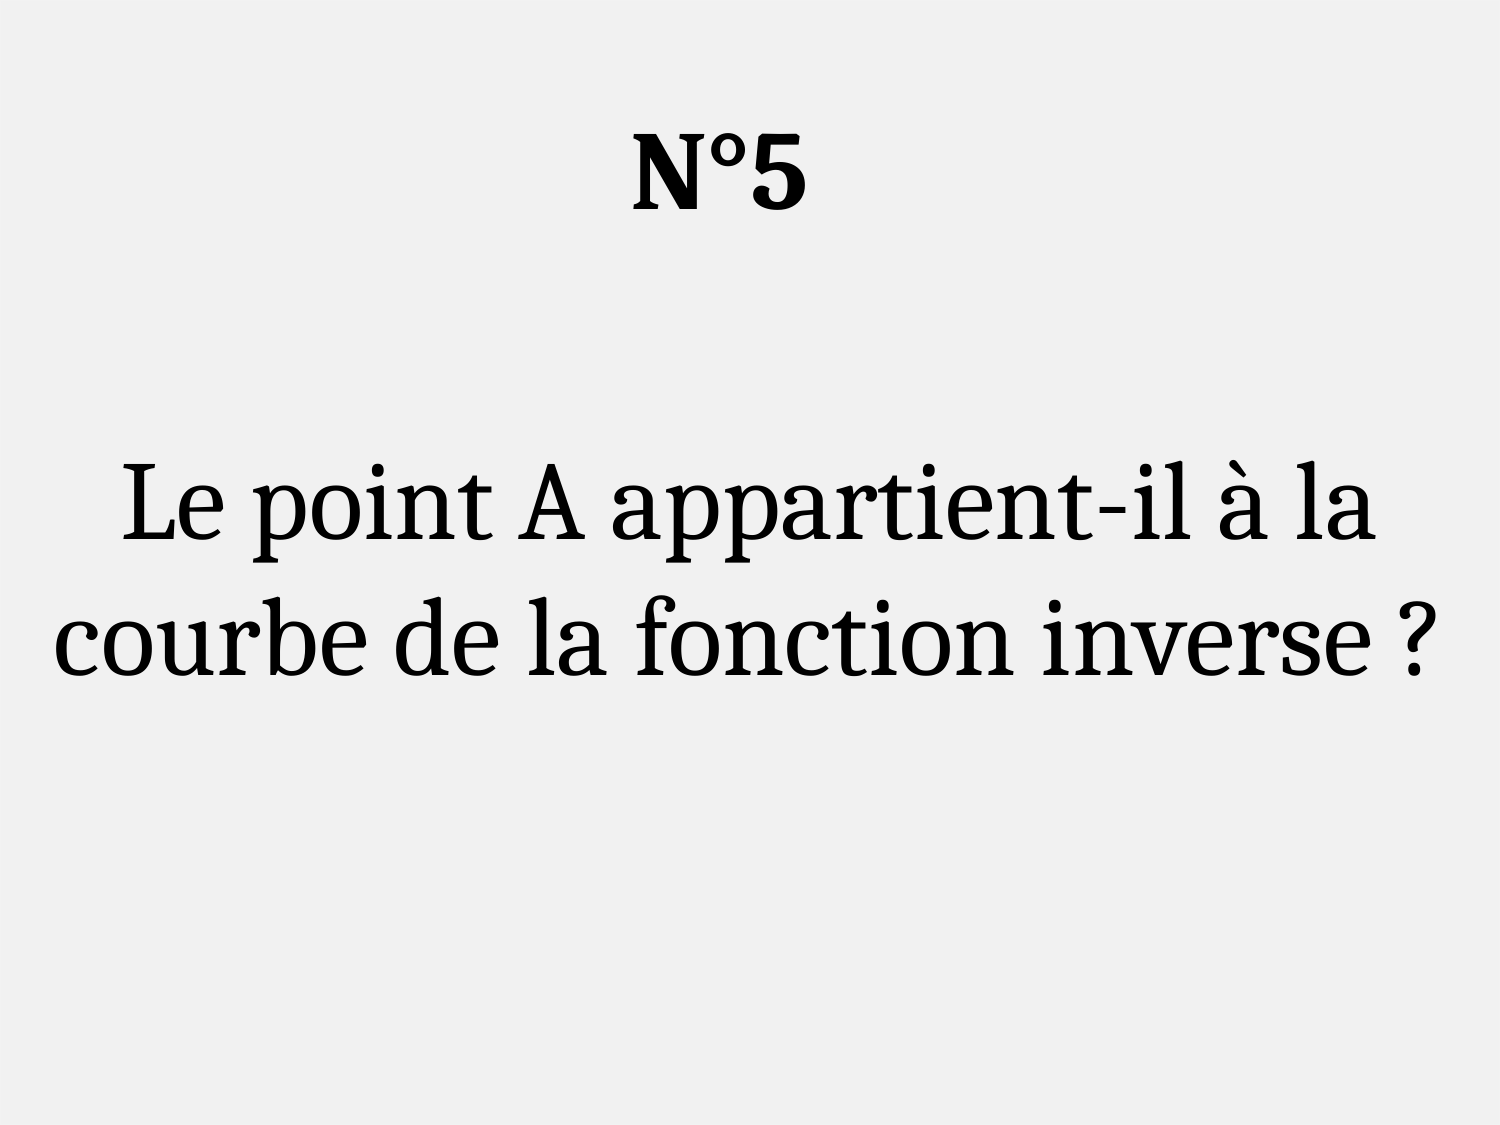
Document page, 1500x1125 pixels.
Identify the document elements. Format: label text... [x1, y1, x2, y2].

text_box N°5 [615, 89, 824, 240]
